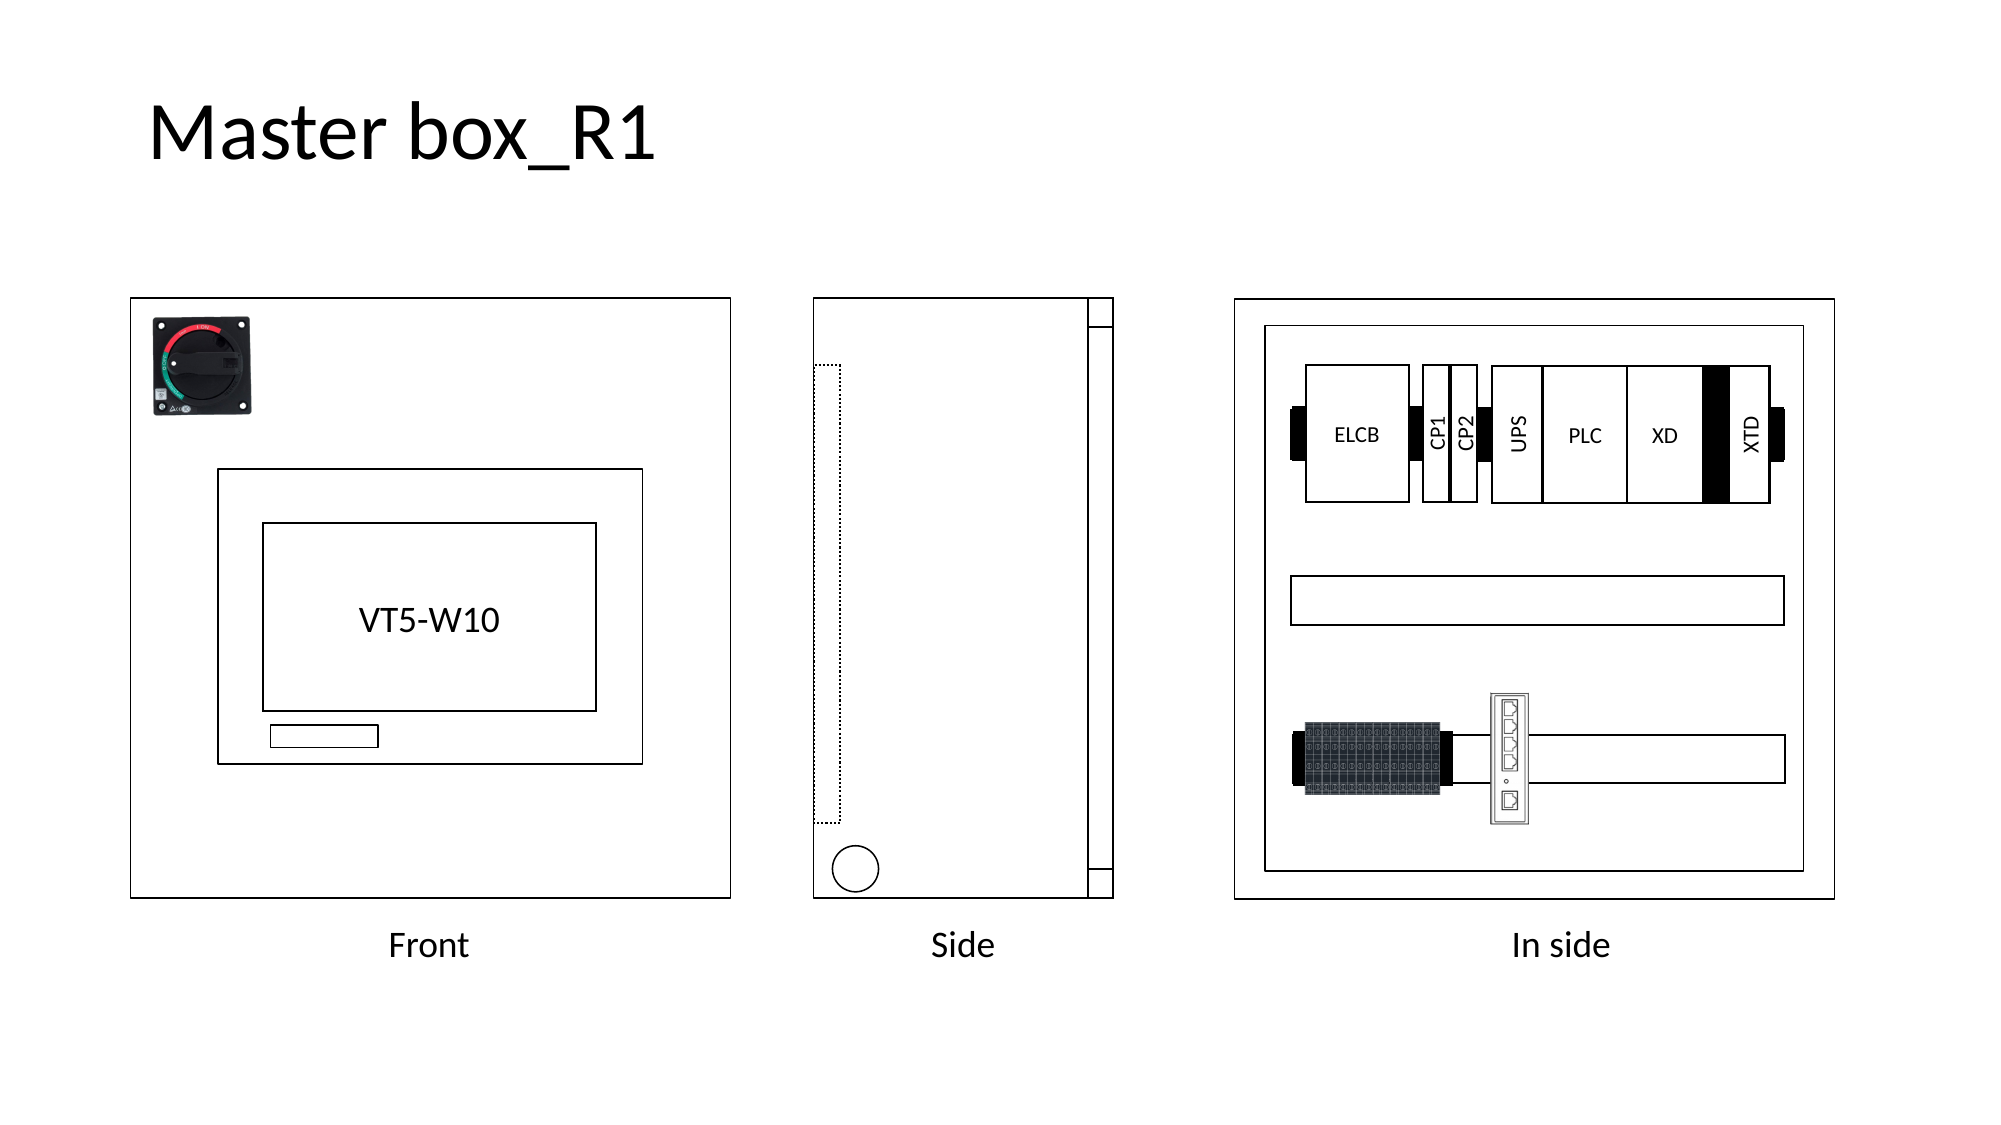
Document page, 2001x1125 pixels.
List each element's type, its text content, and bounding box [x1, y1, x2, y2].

text_box [1292, 406, 1305, 461]
text_box CP2 [1450, 364, 1478, 503]
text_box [218, 468, 643, 765]
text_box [1293, 722, 1453, 795]
text_box In side [1496, 912, 1627, 972]
text_box XTD [1728, 365, 1771, 504]
text_box XD [1626, 365, 1703, 504]
text_box [1087, 326, 1114, 868]
text_box Master box_R1 [133, 69, 674, 184]
text_box [832, 845, 879, 892]
text_box ELCB [1305, 364, 1410, 503]
text_box [1771, 407, 1784, 462]
picture [1443, 693, 1577, 826]
text_box PLC [1543, 365, 1626, 504]
text_box [813, 298, 1087, 899]
text_box [1087, 868, 1114, 899]
text_box UPS [1491, 365, 1543, 504]
text_box [1478, 407, 1491, 462]
text_box [130, 298, 731, 899]
text_box [1529, 734, 1786, 784]
text_box [1264, 325, 1804, 871]
text_box [1453, 734, 1490, 740]
text_box Front [373, 912, 485, 973]
text_box [1453, 779, 1490, 784]
text_box [813, 364, 841, 824]
picture [147, 312, 254, 418]
text_box CP1 [1422, 364, 1450, 503]
text_box Side [916, 912, 1011, 973]
text_box [1409, 406, 1422, 461]
text_box [1290, 575, 1785, 626]
text_box [1703, 365, 1728, 504]
text_box [1087, 297, 1114, 326]
text_box [1234, 299, 1835, 900]
